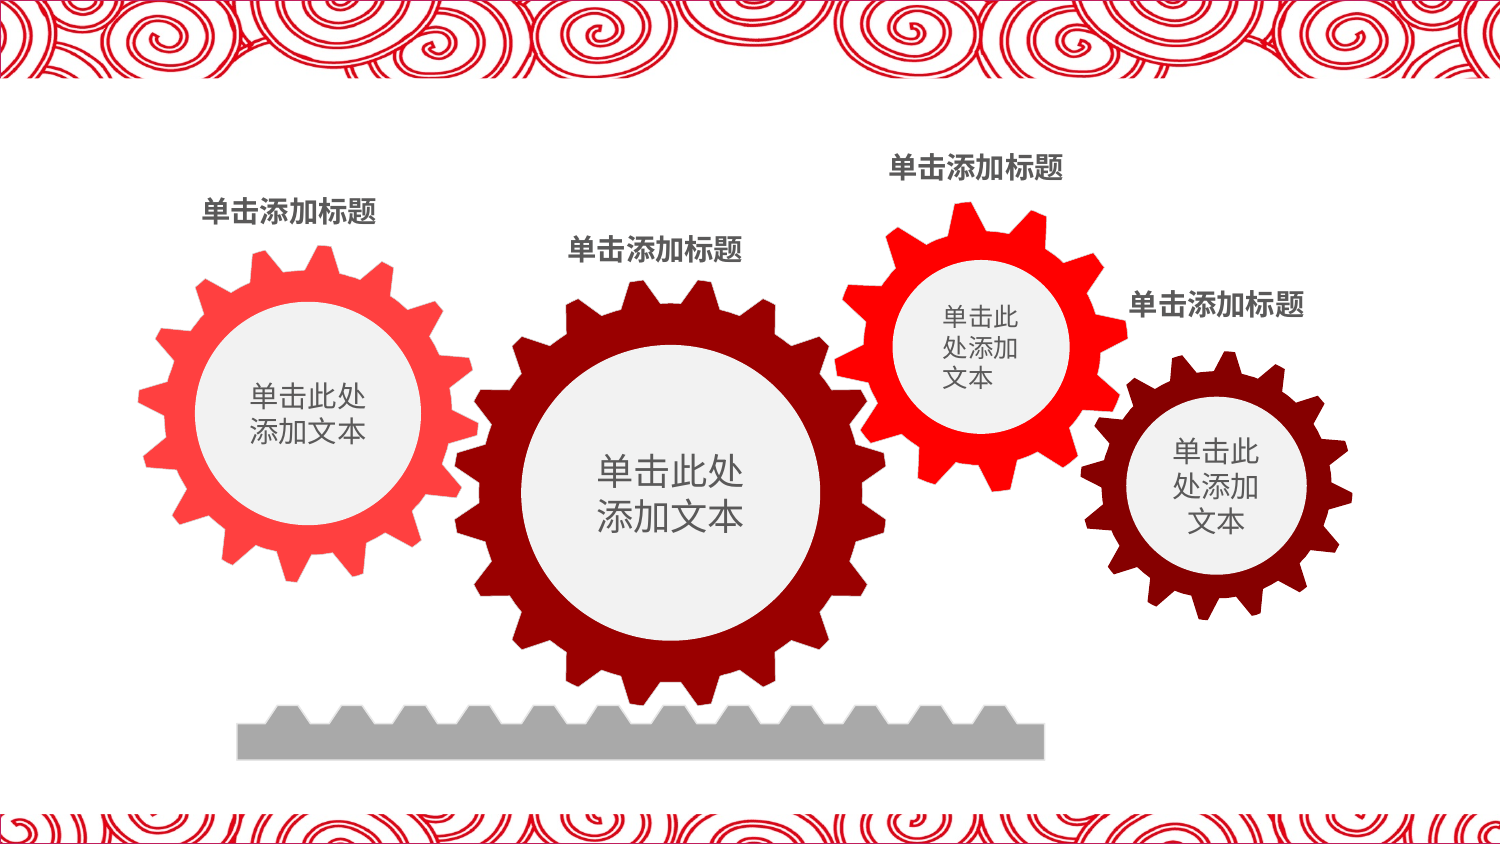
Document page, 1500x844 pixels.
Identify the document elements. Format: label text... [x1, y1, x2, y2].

text_box 单击添加标题 [1128, 278, 1341, 329]
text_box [137, 245, 479, 583]
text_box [834, 201, 1128, 492]
text_box 单击添加标题 [834, 141, 1118, 192]
text_box [236, 705, 1045, 761]
picture [1, 1, 1500, 78]
text_box 单击添加标题 [513, 223, 798, 274]
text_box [1080, 351, 1353, 621]
picture [1, 815, 1500, 843]
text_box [454, 280, 886, 706]
text_box 单击添加标题 [147, 185, 432, 236]
